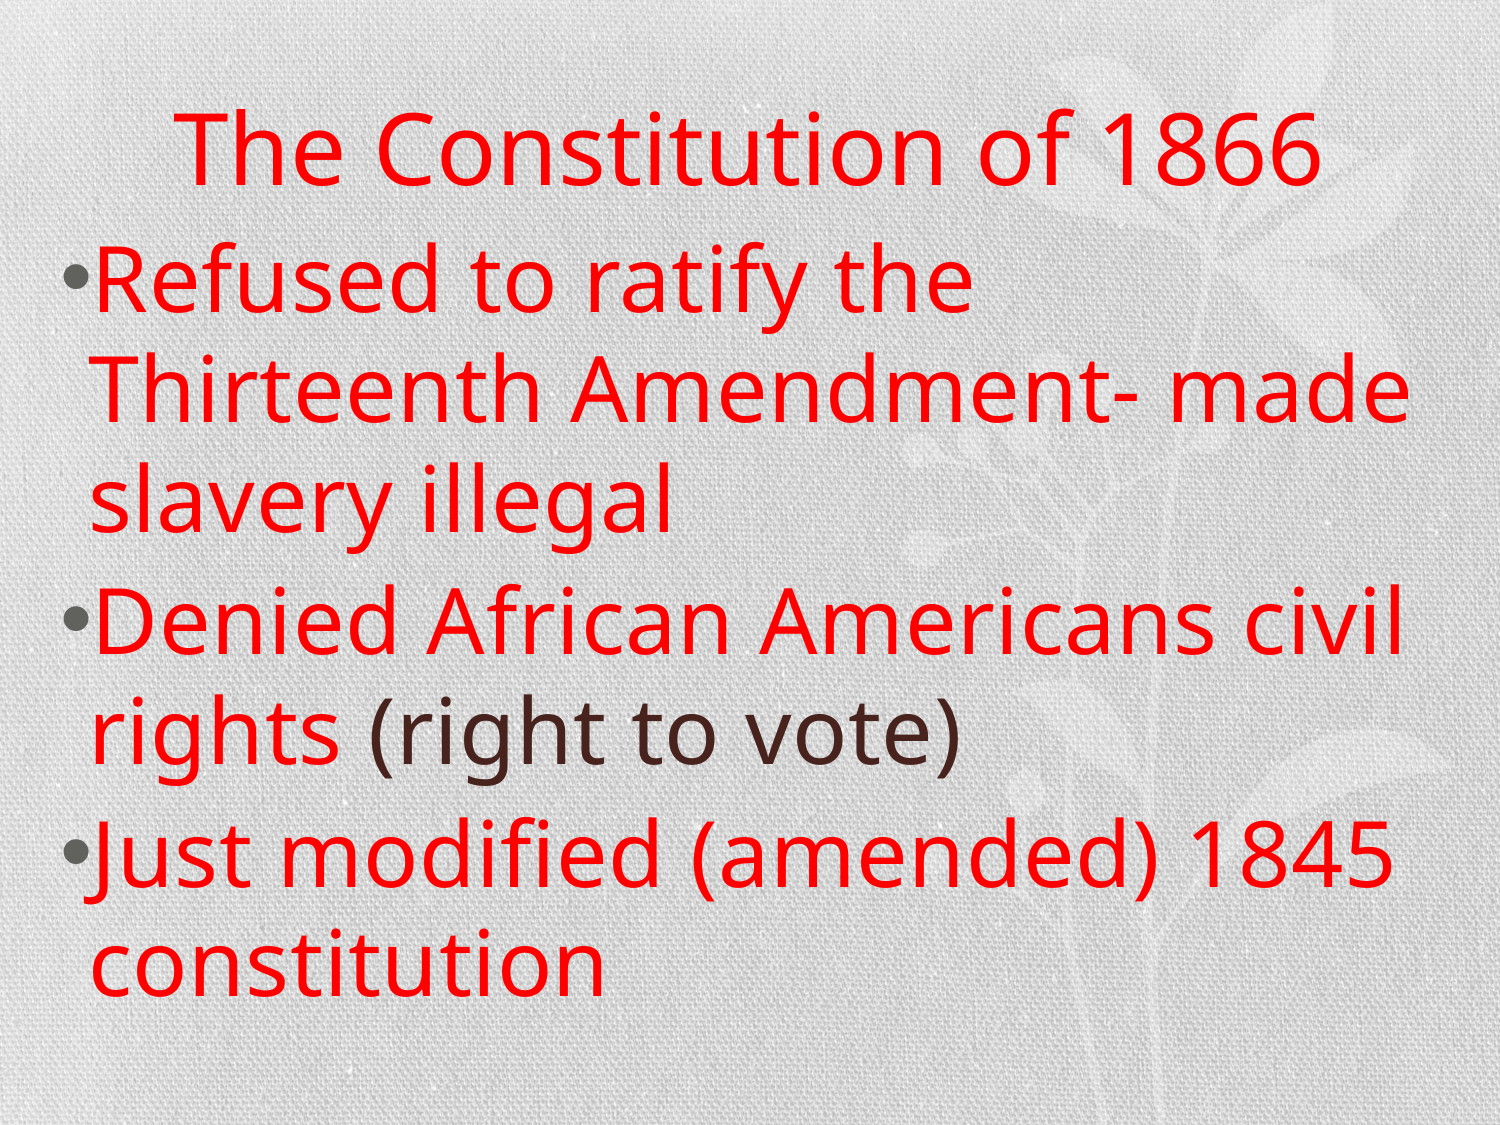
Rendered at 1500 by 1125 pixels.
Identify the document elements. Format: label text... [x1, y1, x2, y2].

list Refused to ratify the Thirteenth Amendment- made slavery illegal Denied African Americans civil rights (right to vote) Just modified (amended) 1845 constitution [45, 213, 1455, 1023]
title The Constitution of 1866 [45, 37, 1455, 213]
